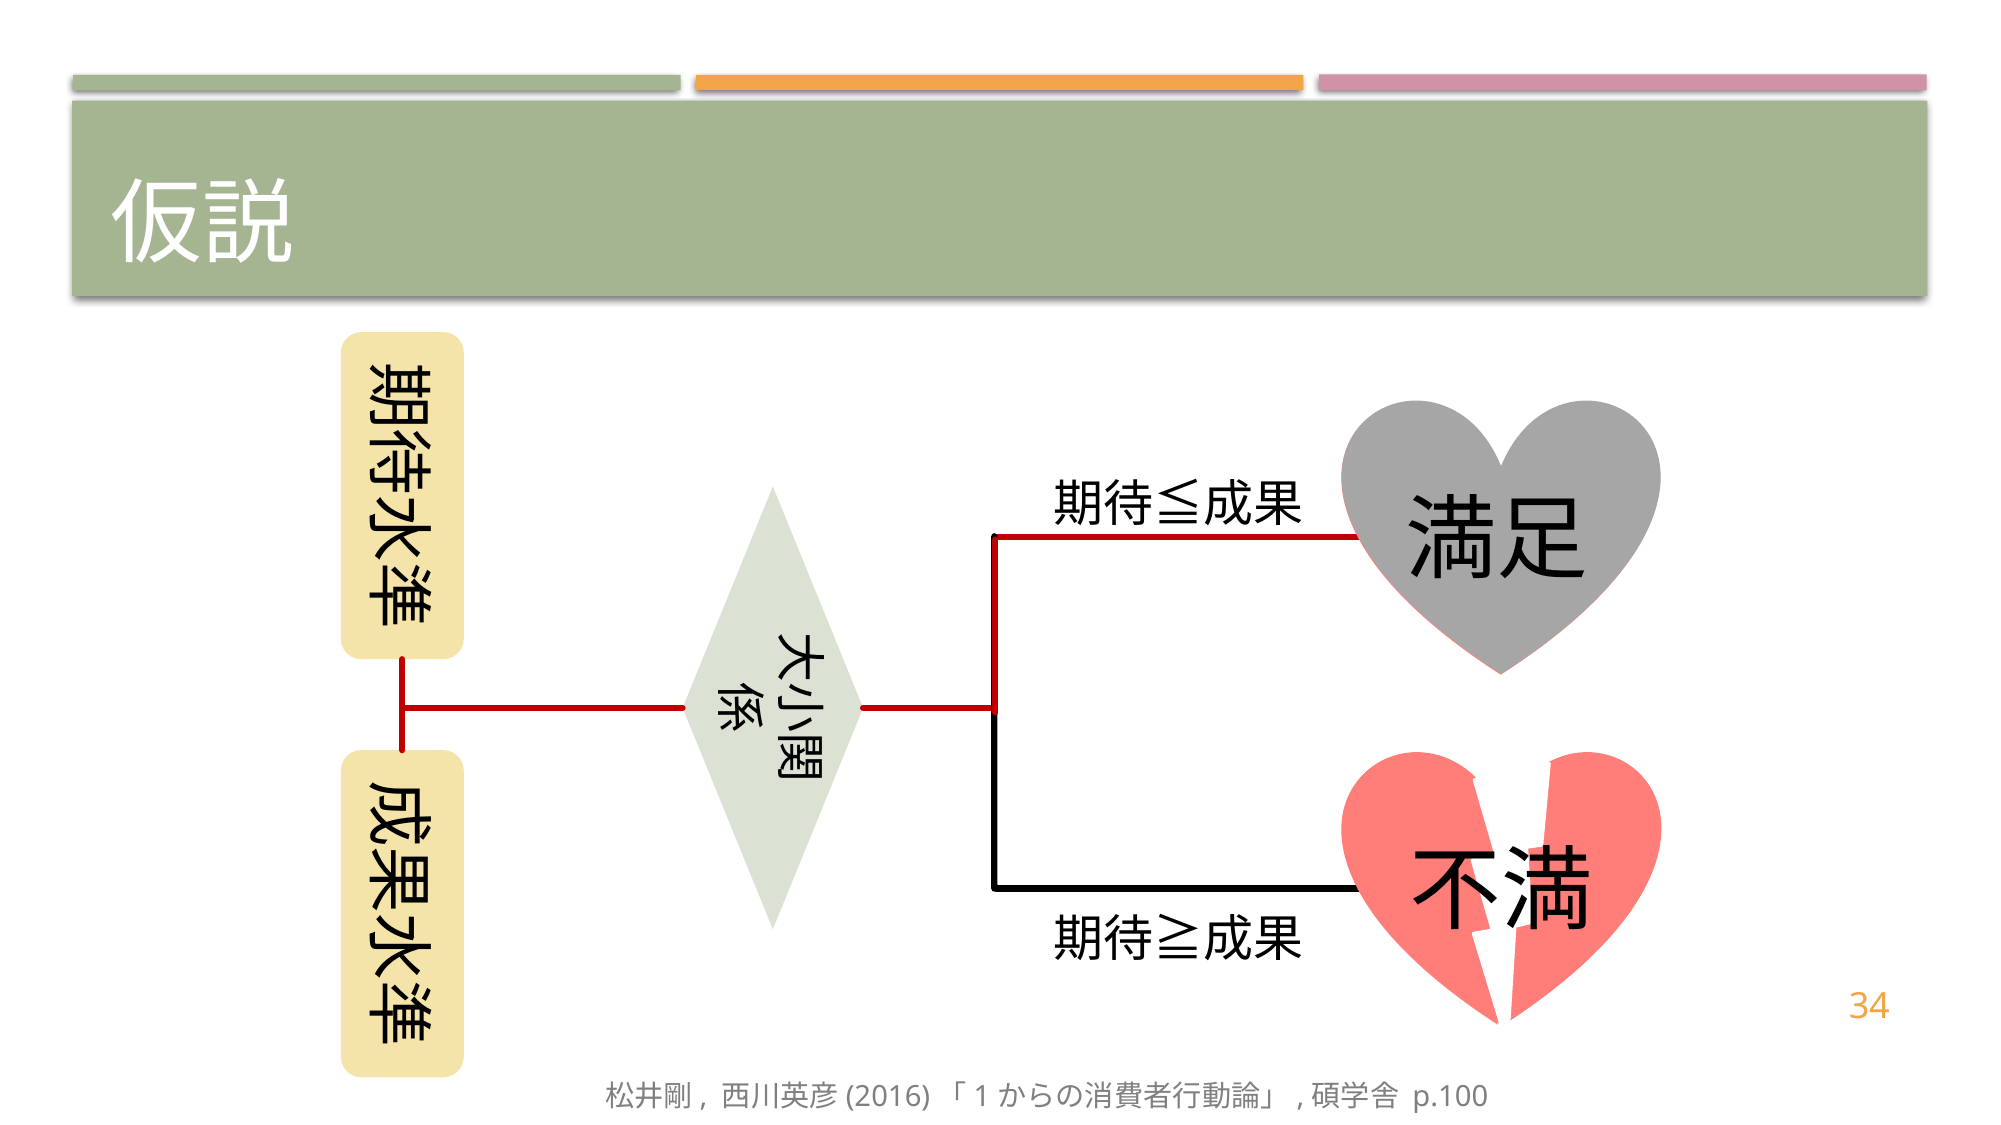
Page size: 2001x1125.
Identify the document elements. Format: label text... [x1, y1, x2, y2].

slide_number 34 [1732, 977, 1905, 1037]
title 仮説 [95, 115, 1905, 282]
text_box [340, 331, 1660, 1078]
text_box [1343, 748, 1661, 1026]
text_box 松井剛, 西川英彦(2016)「1からの消費者行動論」,碩学舎 p.100 [590, 1070, 2000, 1120]
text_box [1342, 396, 1660, 675]
